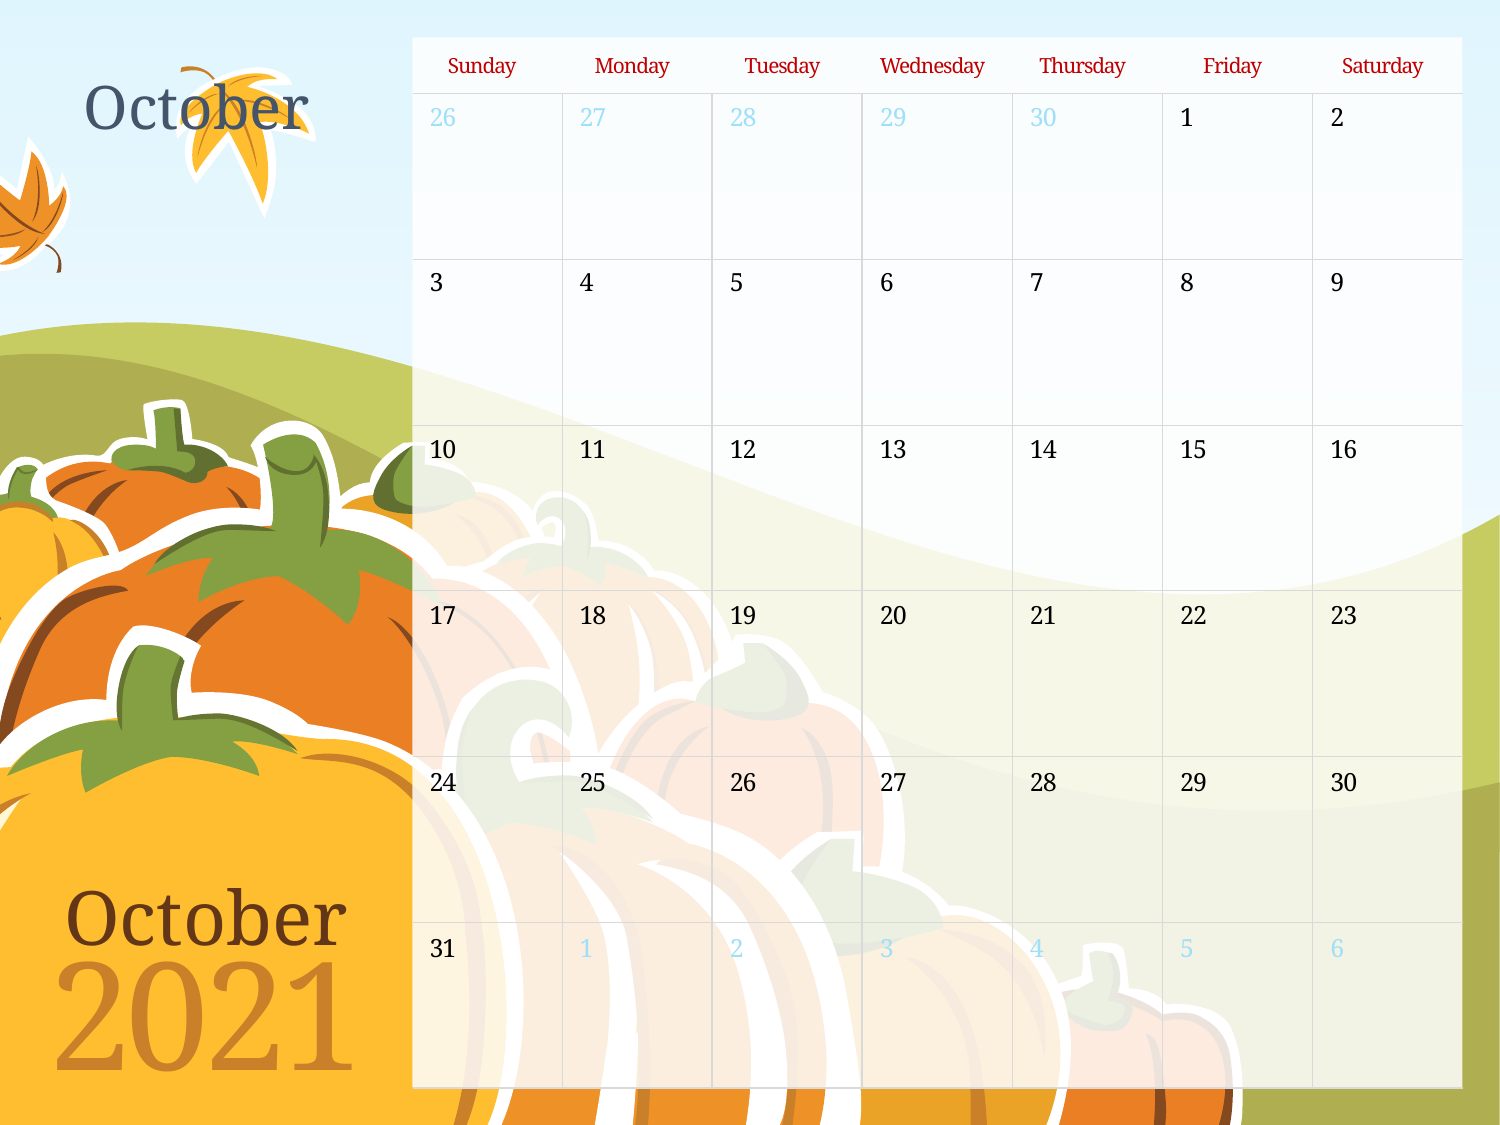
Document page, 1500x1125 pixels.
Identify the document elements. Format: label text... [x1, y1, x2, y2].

title October [68, 70, 1450, 150]
